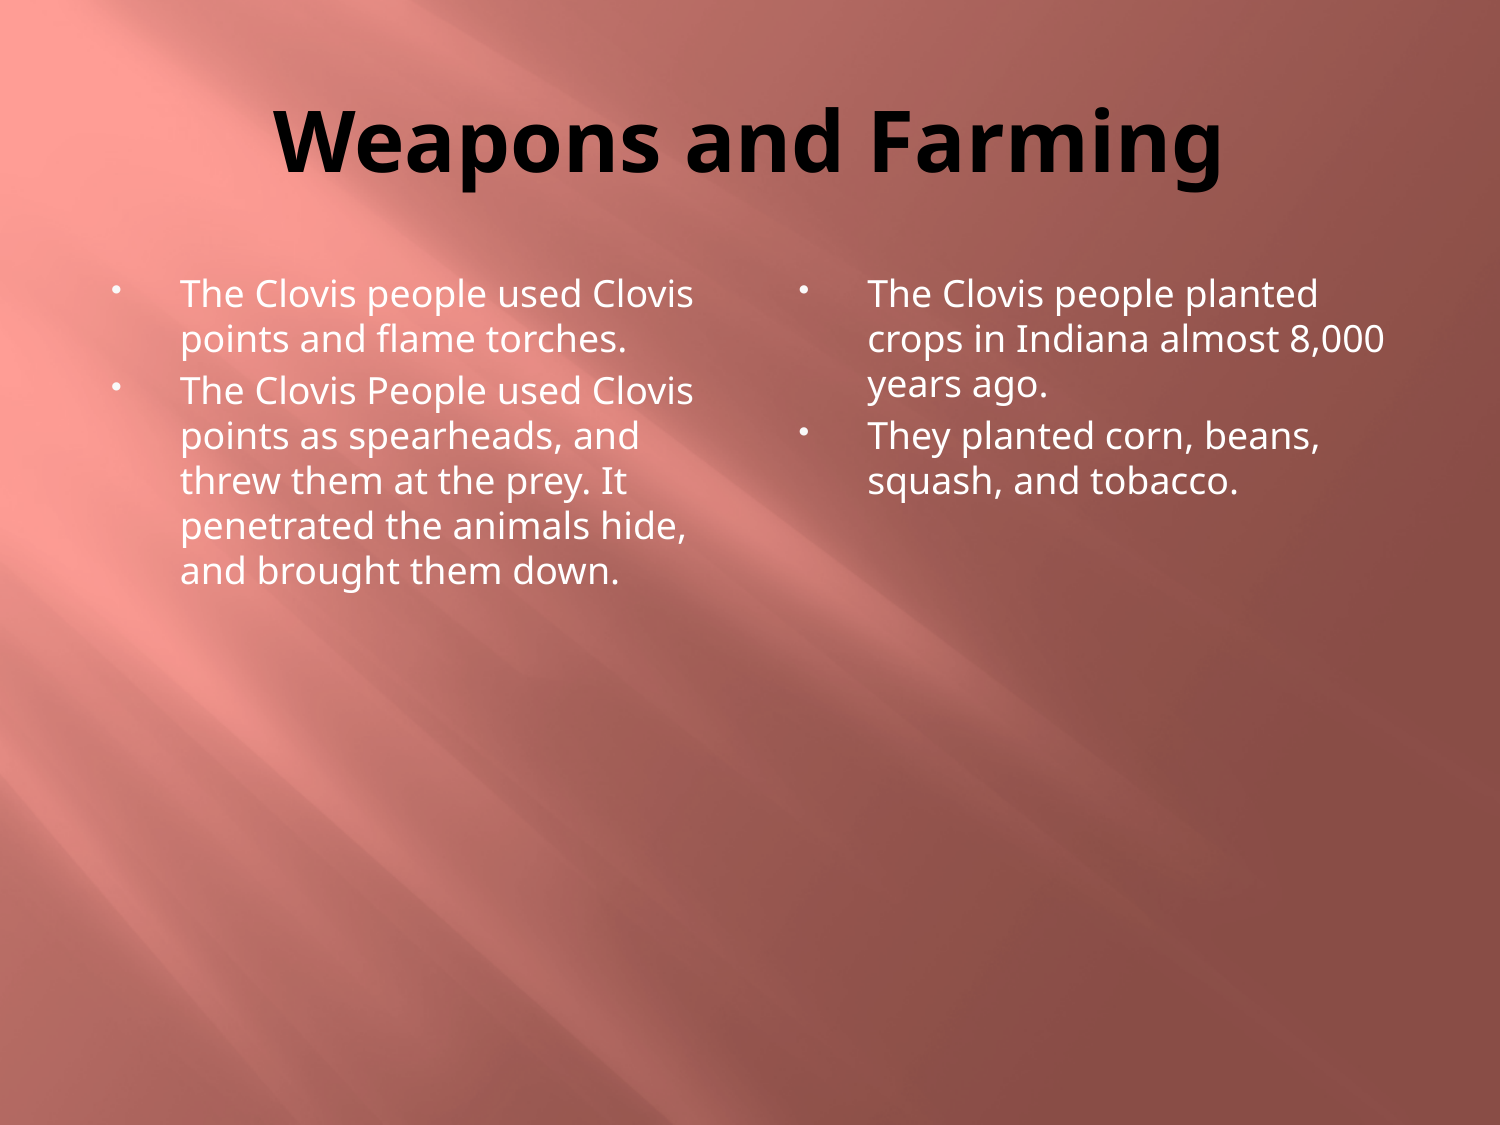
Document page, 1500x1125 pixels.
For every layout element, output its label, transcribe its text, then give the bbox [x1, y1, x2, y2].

title Weapons and Farming [75, 45, 1425, 233]
list The Clovis people used Clovis points and flame torches. The Clovis People used Clovis points as spearheads, and threw them at the prey. It penetrated the animals hide, and brought them down. [75, 262, 738, 1005]
list The Clovis people planted crops in Indiana almost 8,000 years ago. They planted corn, beans, squash, and tobacco. [762, 262, 1425, 1005]
